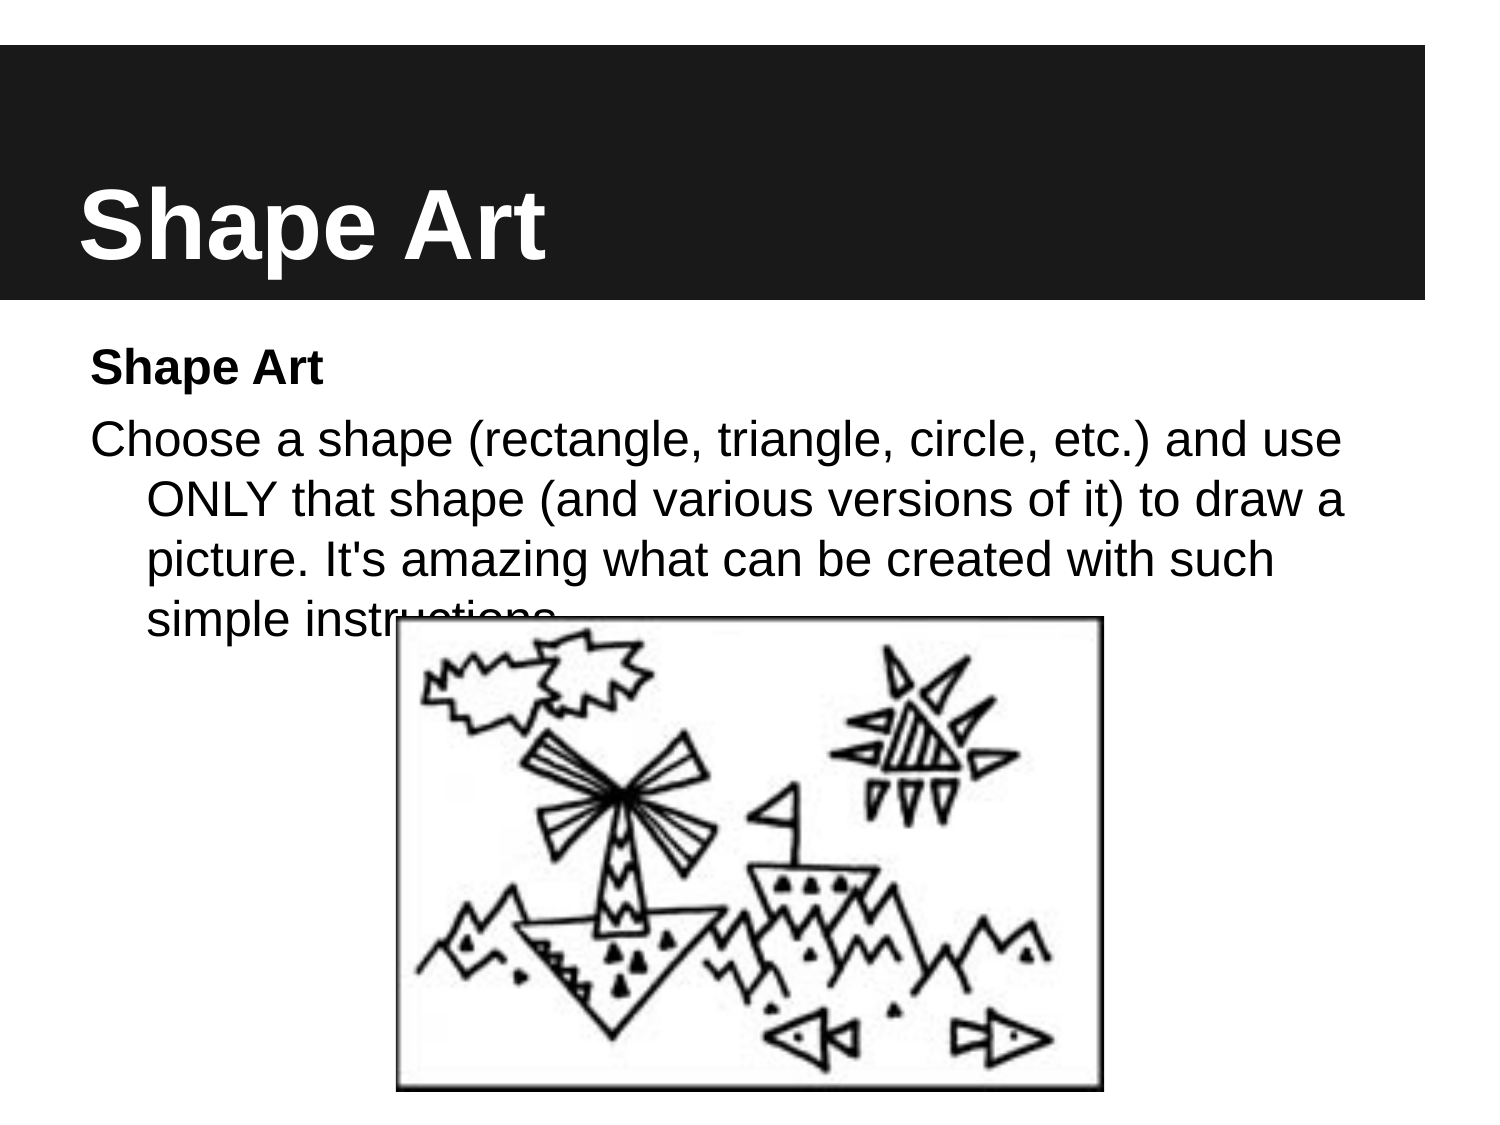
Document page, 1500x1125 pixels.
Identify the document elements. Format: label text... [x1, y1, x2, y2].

list Shape Art Choose a shape (rectangle, triangle, circle, etc.) and use ONLY that shape (and various versions of it) to draw a picture. It's amazing what can be created with such simple instructions. [75, 319, 1425, 988]
title Shape Art [13, 76, 1490, 295]
text_box [395, 616, 1105, 1092]
